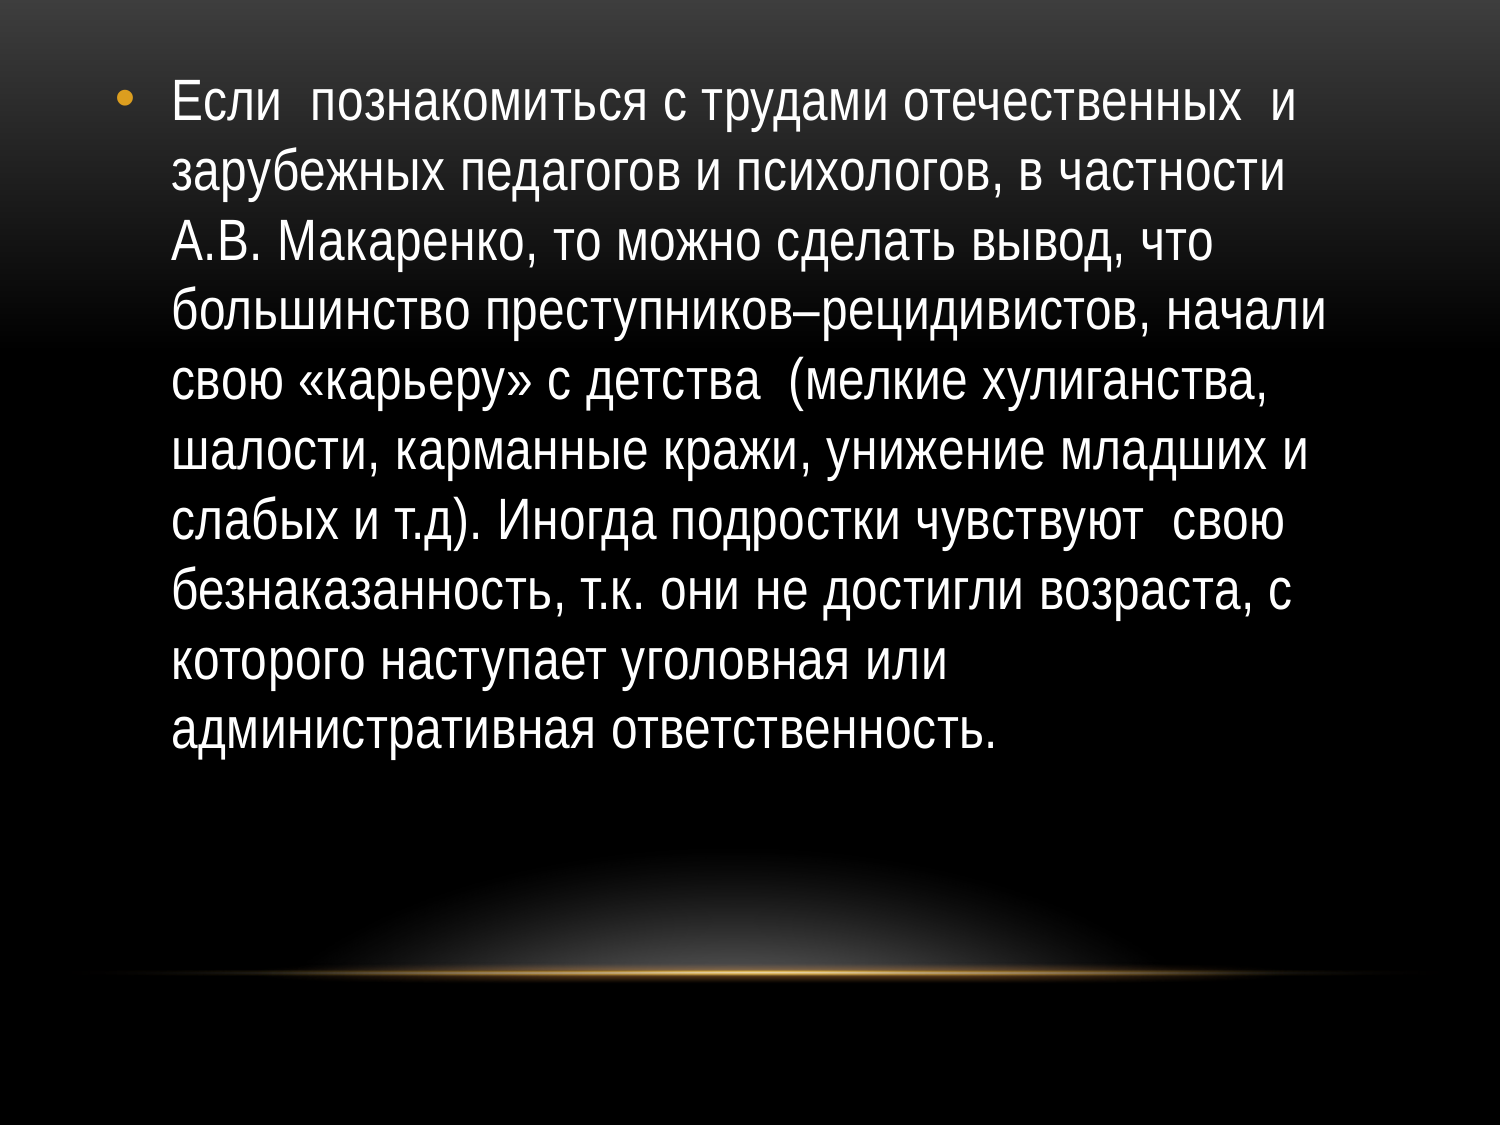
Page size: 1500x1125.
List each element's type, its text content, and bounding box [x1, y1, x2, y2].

list Если познакомиться с трудами отечественных и зарубежных педагогов и психологов, в частности А.В. Макаренко, то можно сделать вывод, что большинство преступников–рецидивистов, начали свою «карьеру» с детства (мелкие хулиганства, шалости, карманные кражи, унижение младших и слабых и т.д). Иногда подростки чувствуют свою безнаказанность, т.к. они не достигли возраста, с которого наступает уголовная или административная ответственность. [99, 54, 1400, 938]
picture [0, 0, 1500, 1125]
